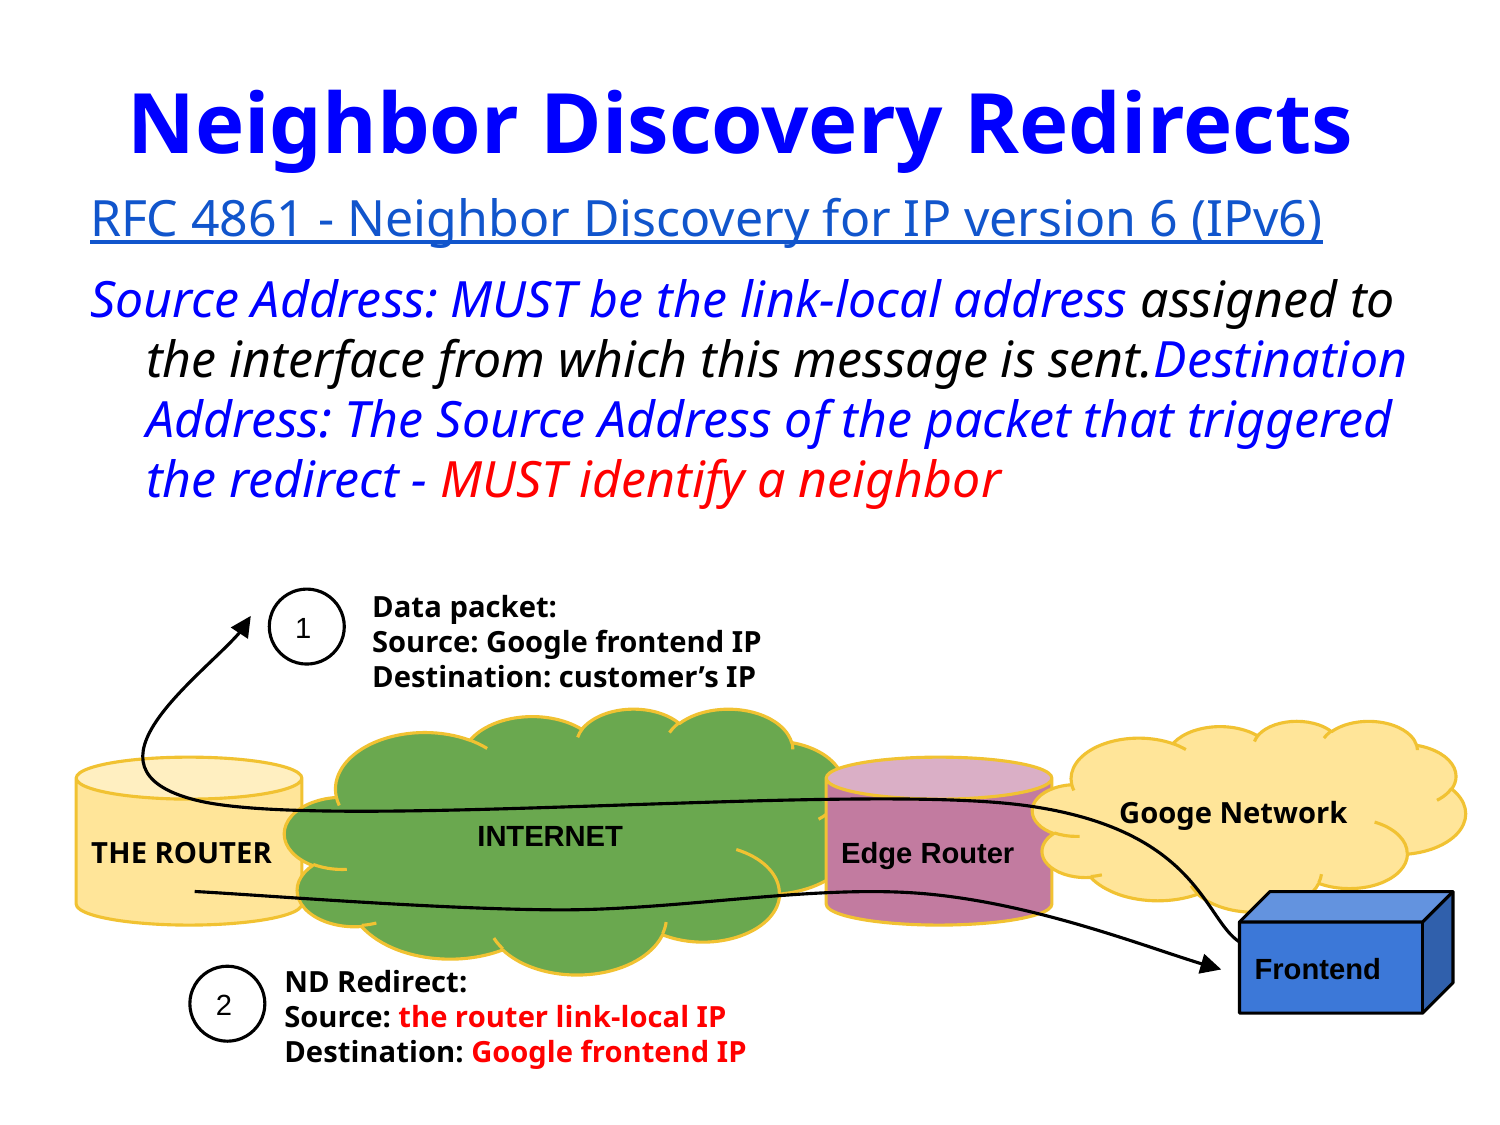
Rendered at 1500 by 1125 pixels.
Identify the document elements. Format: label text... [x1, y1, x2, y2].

list RFC 4861 - Neighbor Discovery for IP version 6 (IPv6) Source Address: MUST be the link-local address assigned to the interface from which this message is sent.Destination Address: The Source Address of the packet that triggered the redirect - MUST identify a neighbor [75, 171, 1425, 583]
text_box Googe Network [1033, 721, 1466, 913]
text_box INTERNET [284, 800, 826, 909]
text_box 1 [269, 589, 345, 665]
text_box THE ROUTER [76, 759, 302, 926]
text_box INTERNET [299, 900, 746, 948]
text_box ND Redirect: Source: the router link-local IP Destination: Google frontend IP [269, 948, 944, 1056]
text_box Edge Router [826, 757, 1052, 806]
text_box [142, 615, 1240, 943]
text_box [194, 891, 1222, 974]
text_box Data packet: Source: Google frontend IP Destination: customer’s IP [357, 573, 1032, 640]
text_box Frontend [1239, 891, 1454, 1014]
text_box INTERNET [585, 709, 838, 799]
text_box Edge Router [826, 806, 1052, 914]
text_box 2 [189, 966, 265, 1042]
title Neighbor Discovery Redirects [75, 45, 1425, 171]
